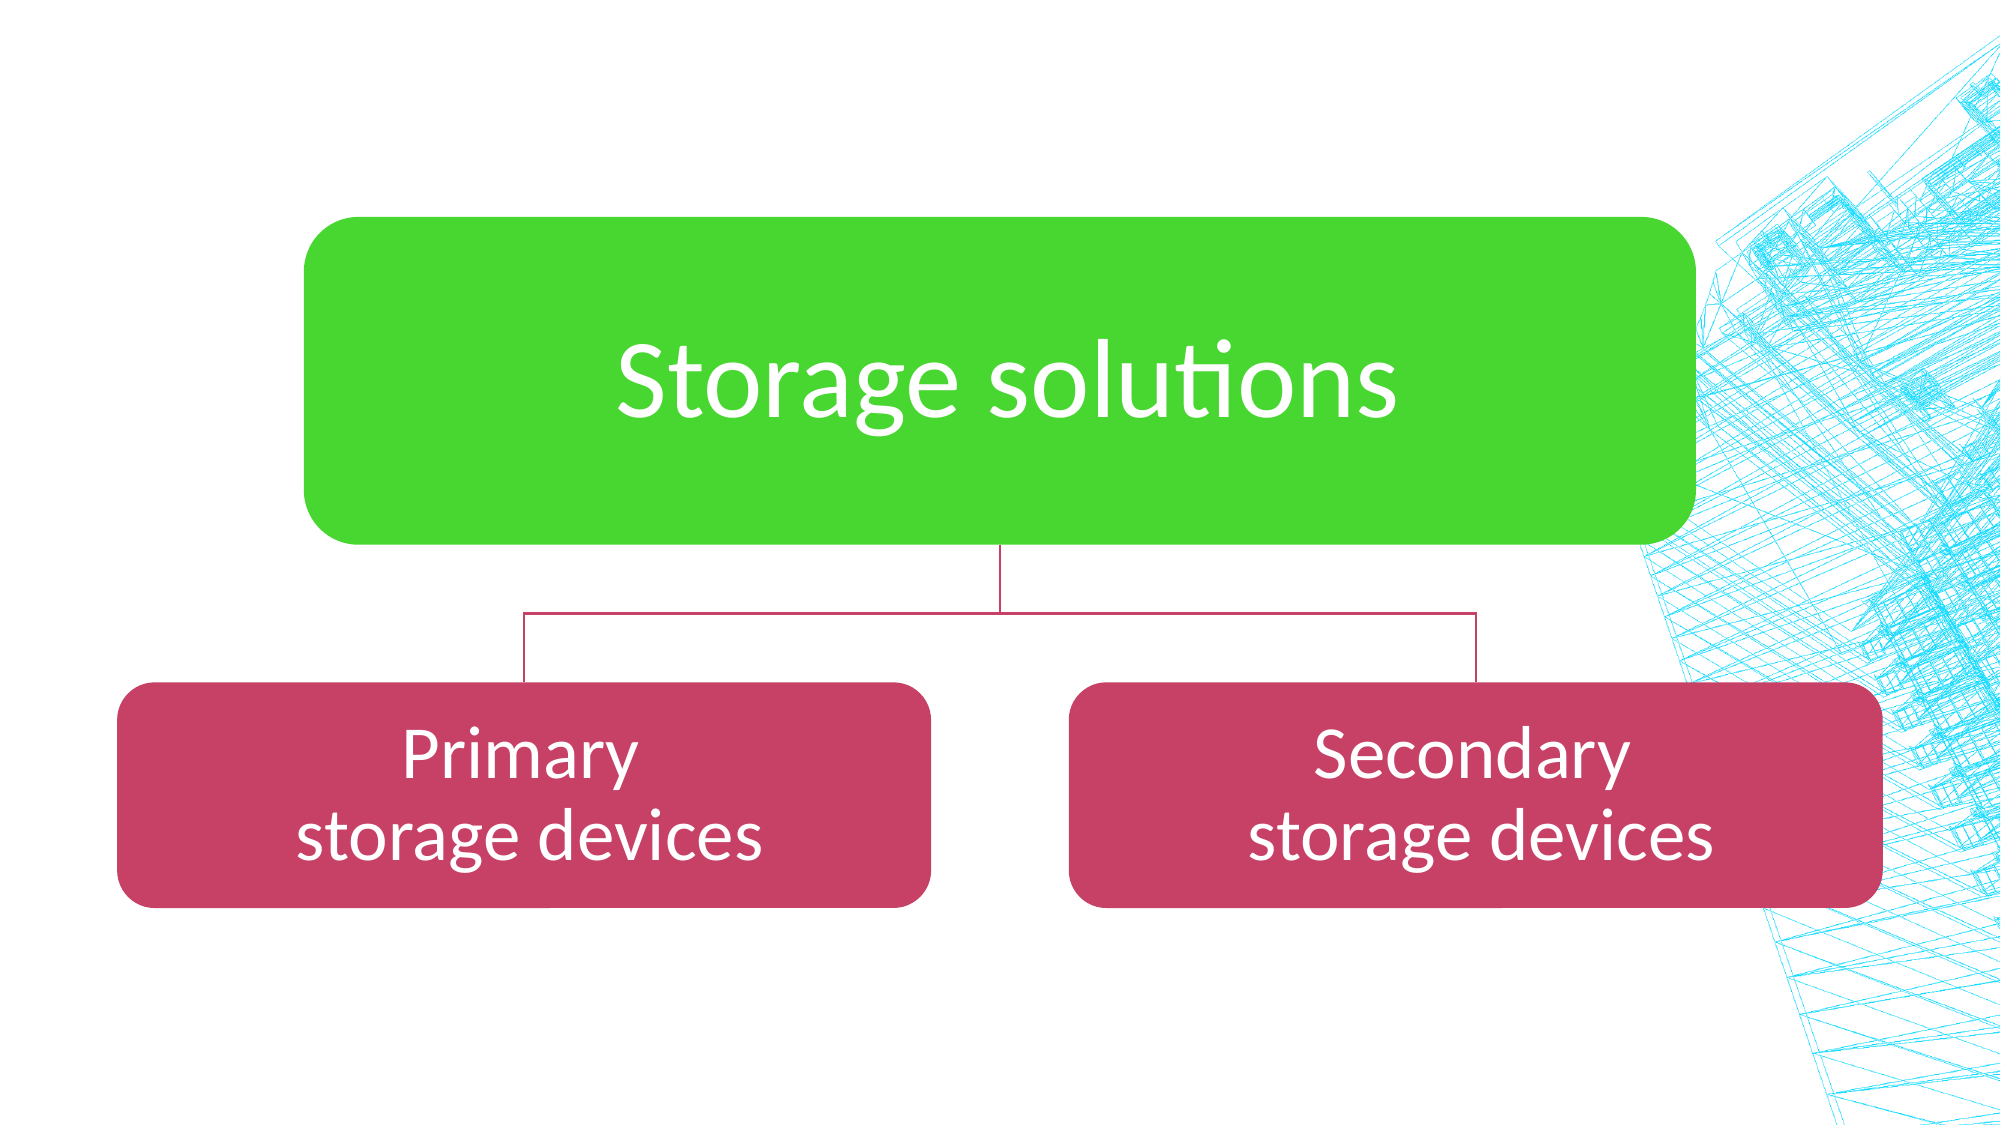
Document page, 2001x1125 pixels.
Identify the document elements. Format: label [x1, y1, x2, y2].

list [116, 140, 1884, 985]
picture [0, 0, 2001, 1125]
